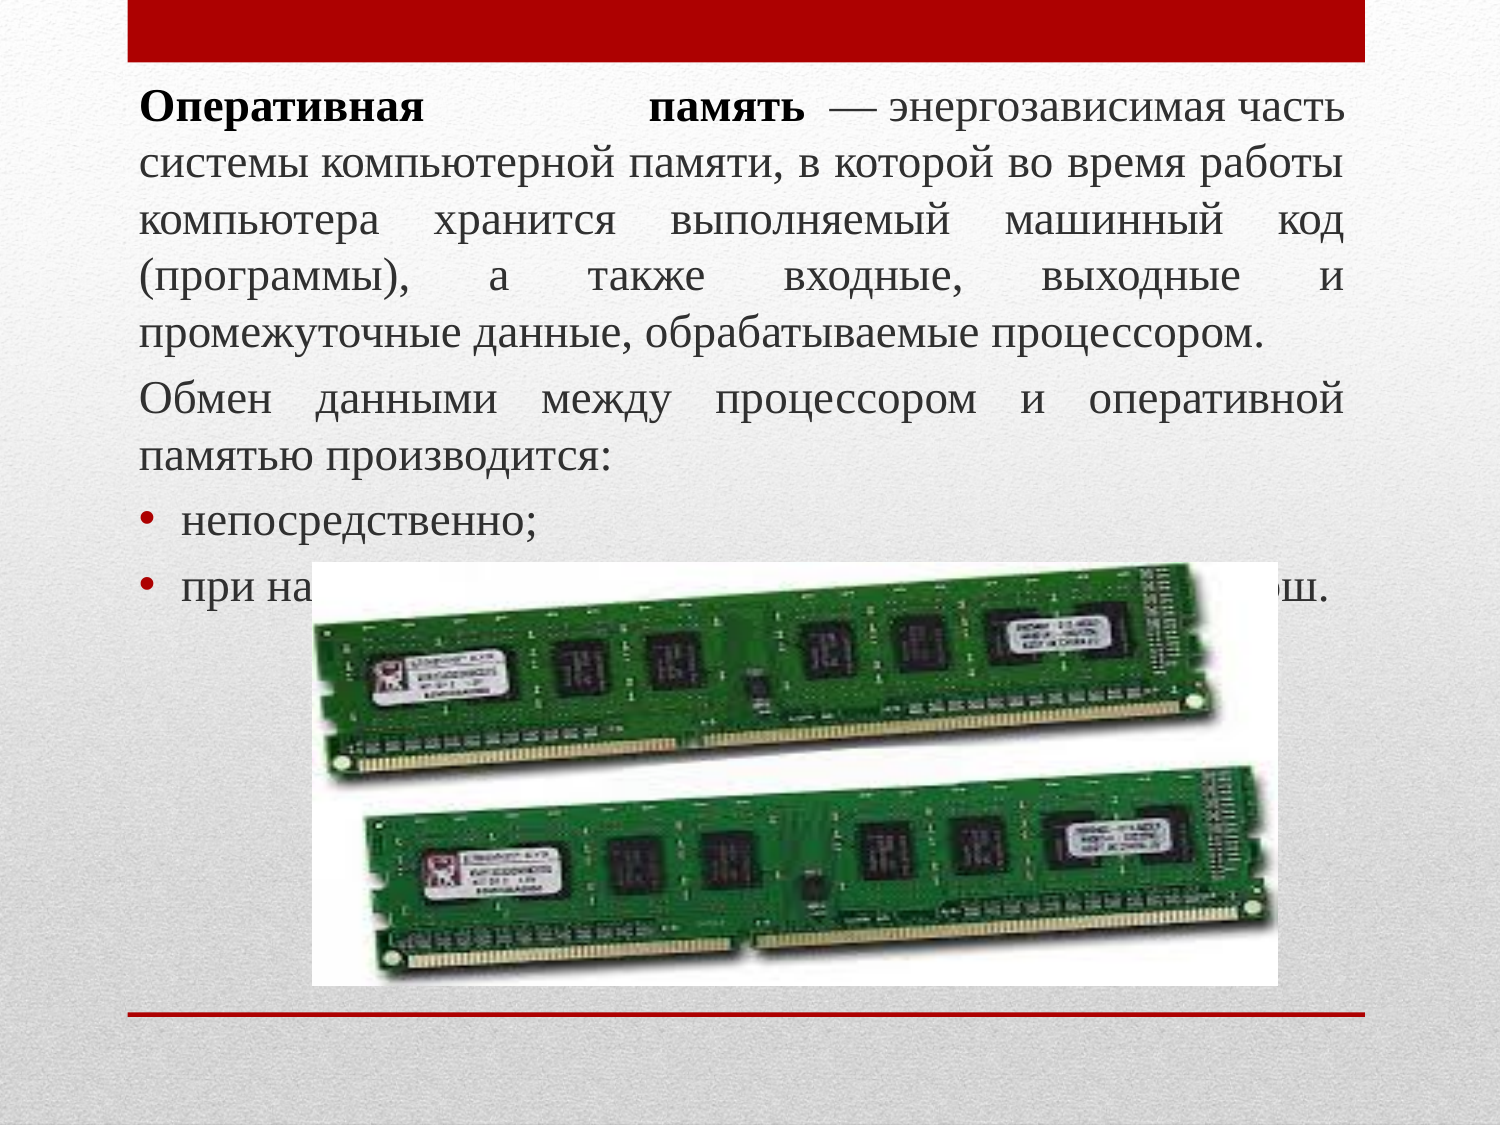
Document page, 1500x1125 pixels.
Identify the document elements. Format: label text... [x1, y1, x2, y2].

picture [312, 561, 1279, 987]
list Оперативная память — энергозависимая часть системы компьютерной памяти, в которой во время работы компьютера хранится выполняемый машинный код (программы), а также входные, выходные и промежуточные данные, обрабатываемые процессором. Обмен данными между процессором и оперативной памятью производится: непосредственно; при наличии аппаратного кэша процессора — через кэш. [123, 66, 1362, 657]
